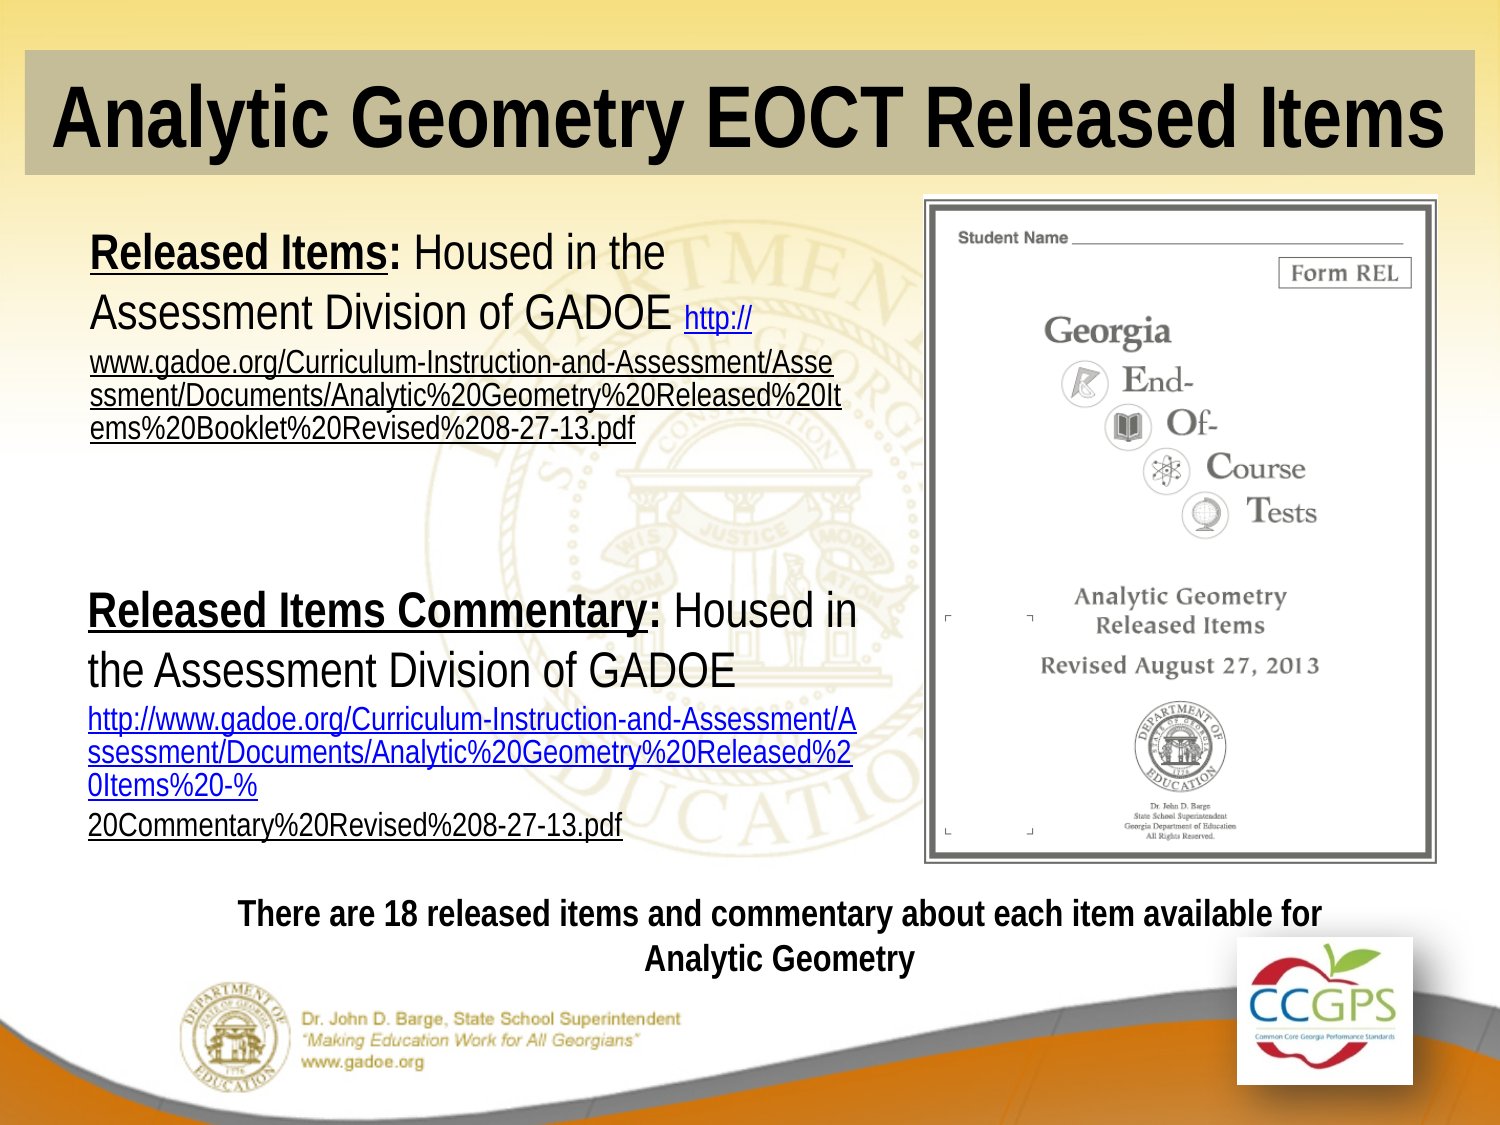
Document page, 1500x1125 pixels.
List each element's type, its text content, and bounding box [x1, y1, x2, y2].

picture [0, 0, 1500, 1125]
text_box Released Items Commentary: Housed in the Assessment Division of GADOE http://www.gadoe.org/Curriculum-Instruction-and-Assessment/Assessment/Documents/Analytic%20Geometry%20Released%20Items%20-%20Commentary%20Revised%208-27-13.pdf [72, 569, 874, 785]
title Analytic Geometry EOCT Released Items [24, 49, 1476, 176]
text_box There are 18 released items and commentary about each item available for Analytic Geometry [187, 881, 1372, 987]
text_box Released Items: Housed in the Assessment Division of GADOE http://www.gadoe.org/Curriculum-Instruction-and-Assessment/Assessment/Documents/Analytic%20Geometry%20Released%20Items%20Booklet%20Revised%208-27-13.pdf [75, 212, 863, 427]
